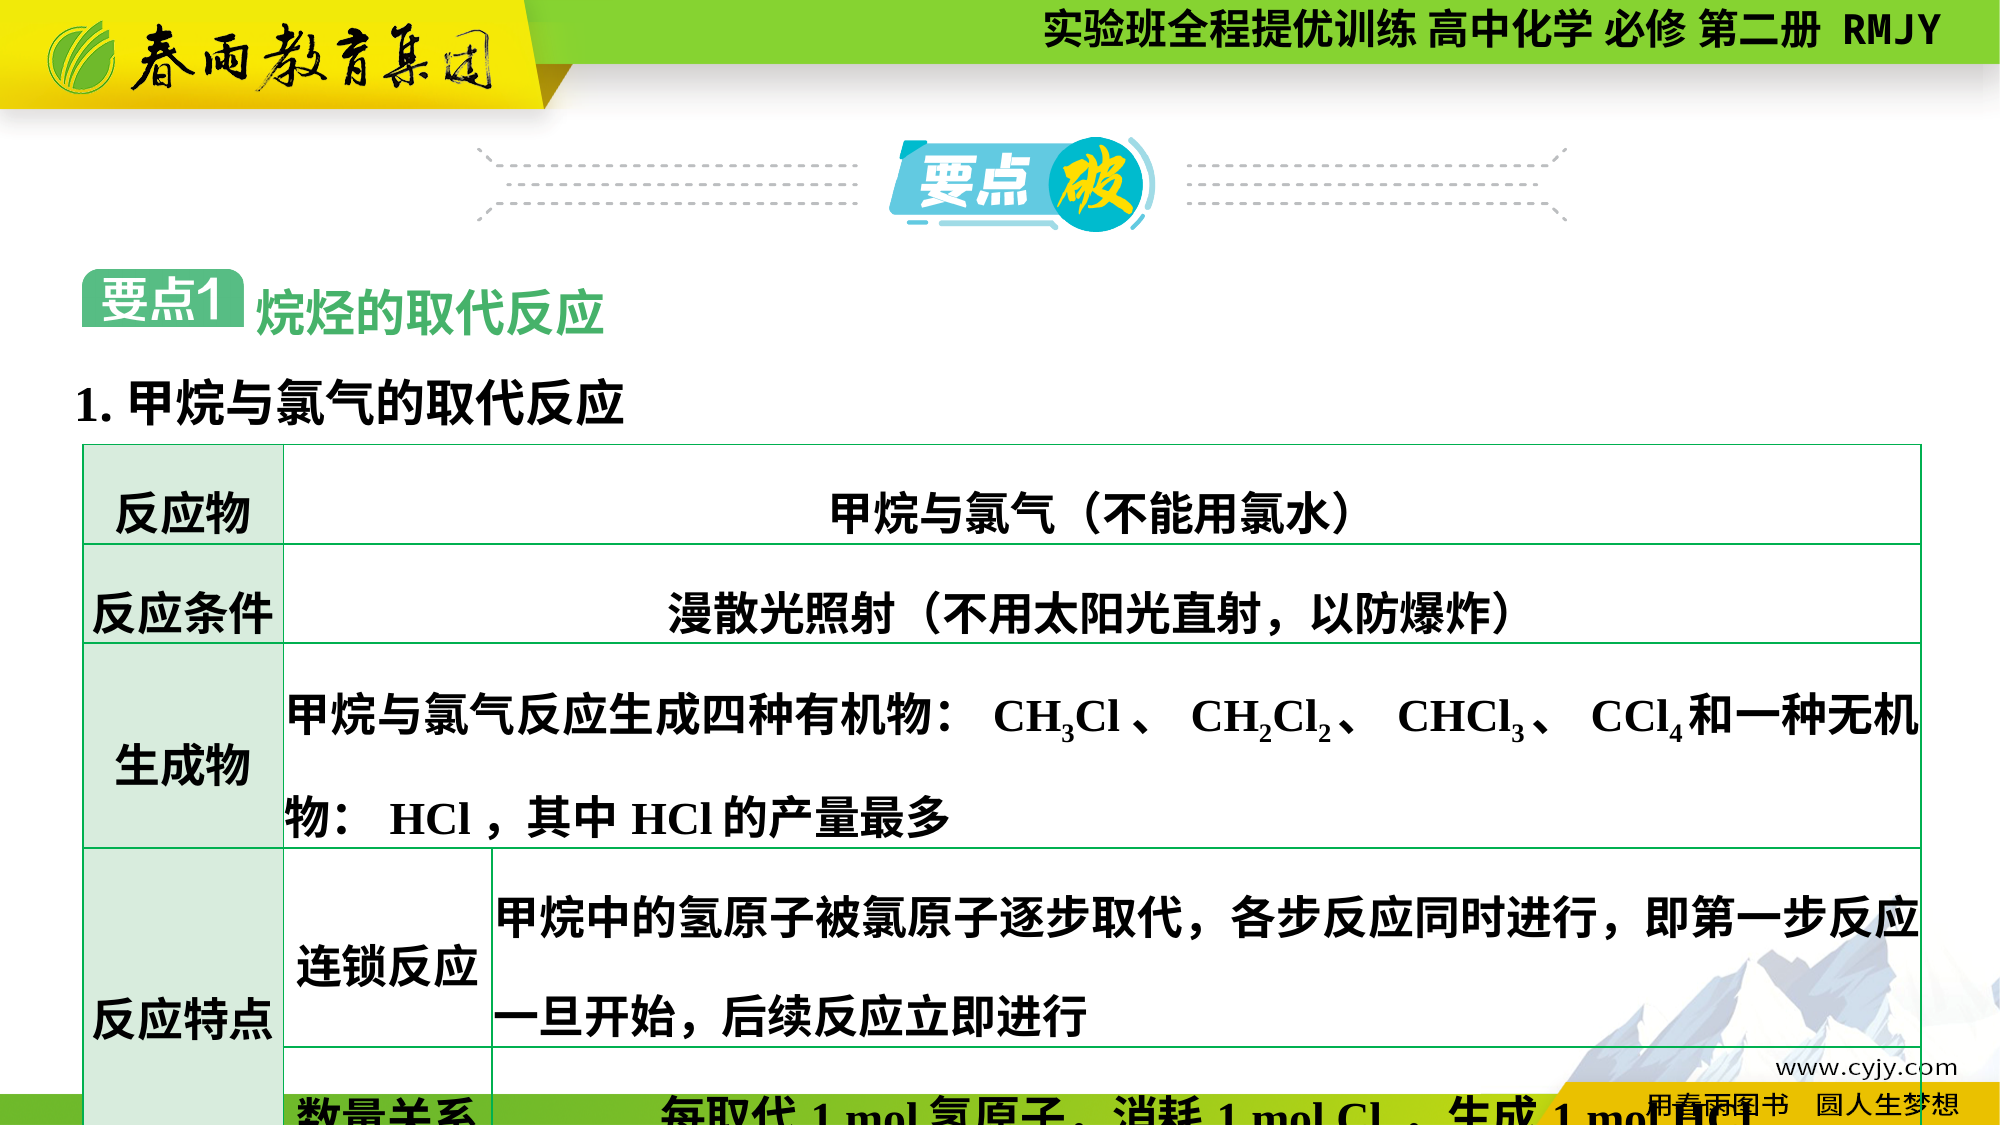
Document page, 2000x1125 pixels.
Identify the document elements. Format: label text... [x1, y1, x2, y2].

list 烷烃的取代反应 1.甲烷与氯气的取代反应 [59, 243, 1944, 430]
table_cell 每取代1 mol氢原子，消耗1 mol Cl2，生成1 mol HCl [493, 1048, 1920, 1125]
table_header 甲烷与氯气（不能用氯水） [284, 445, 1920, 543]
table_cell 生成物 [84, 644, 283, 847]
table_cell 反应条件 [84, 545, 283, 642]
table_cell 反应特点 [84, 849, 283, 1125]
table_cell 甲烷中的氢原子被氯原子逐步取代，各步反应同时进行，即第一步反应一旦开始，后续反应立即进行 [493, 849, 1920, 1046]
table_cell 漫散光照射（不用太阳光直射，以防爆炸） [284, 545, 1920, 642]
picture [0, 0, 2000, 1125]
table_header 反应物 [84, 445, 283, 543]
table_cell 数量关系 [284, 1048, 491, 1125]
table_cell 连锁反应 [284, 849, 491, 1046]
table_cell 甲烷与氯气反应生成四种有机物：CH3Cl、CH2Cl2、CHCl3、CCl4和一种无机物：HCl，其中HCl的产量最多 [284, 644, 1920, 847]
